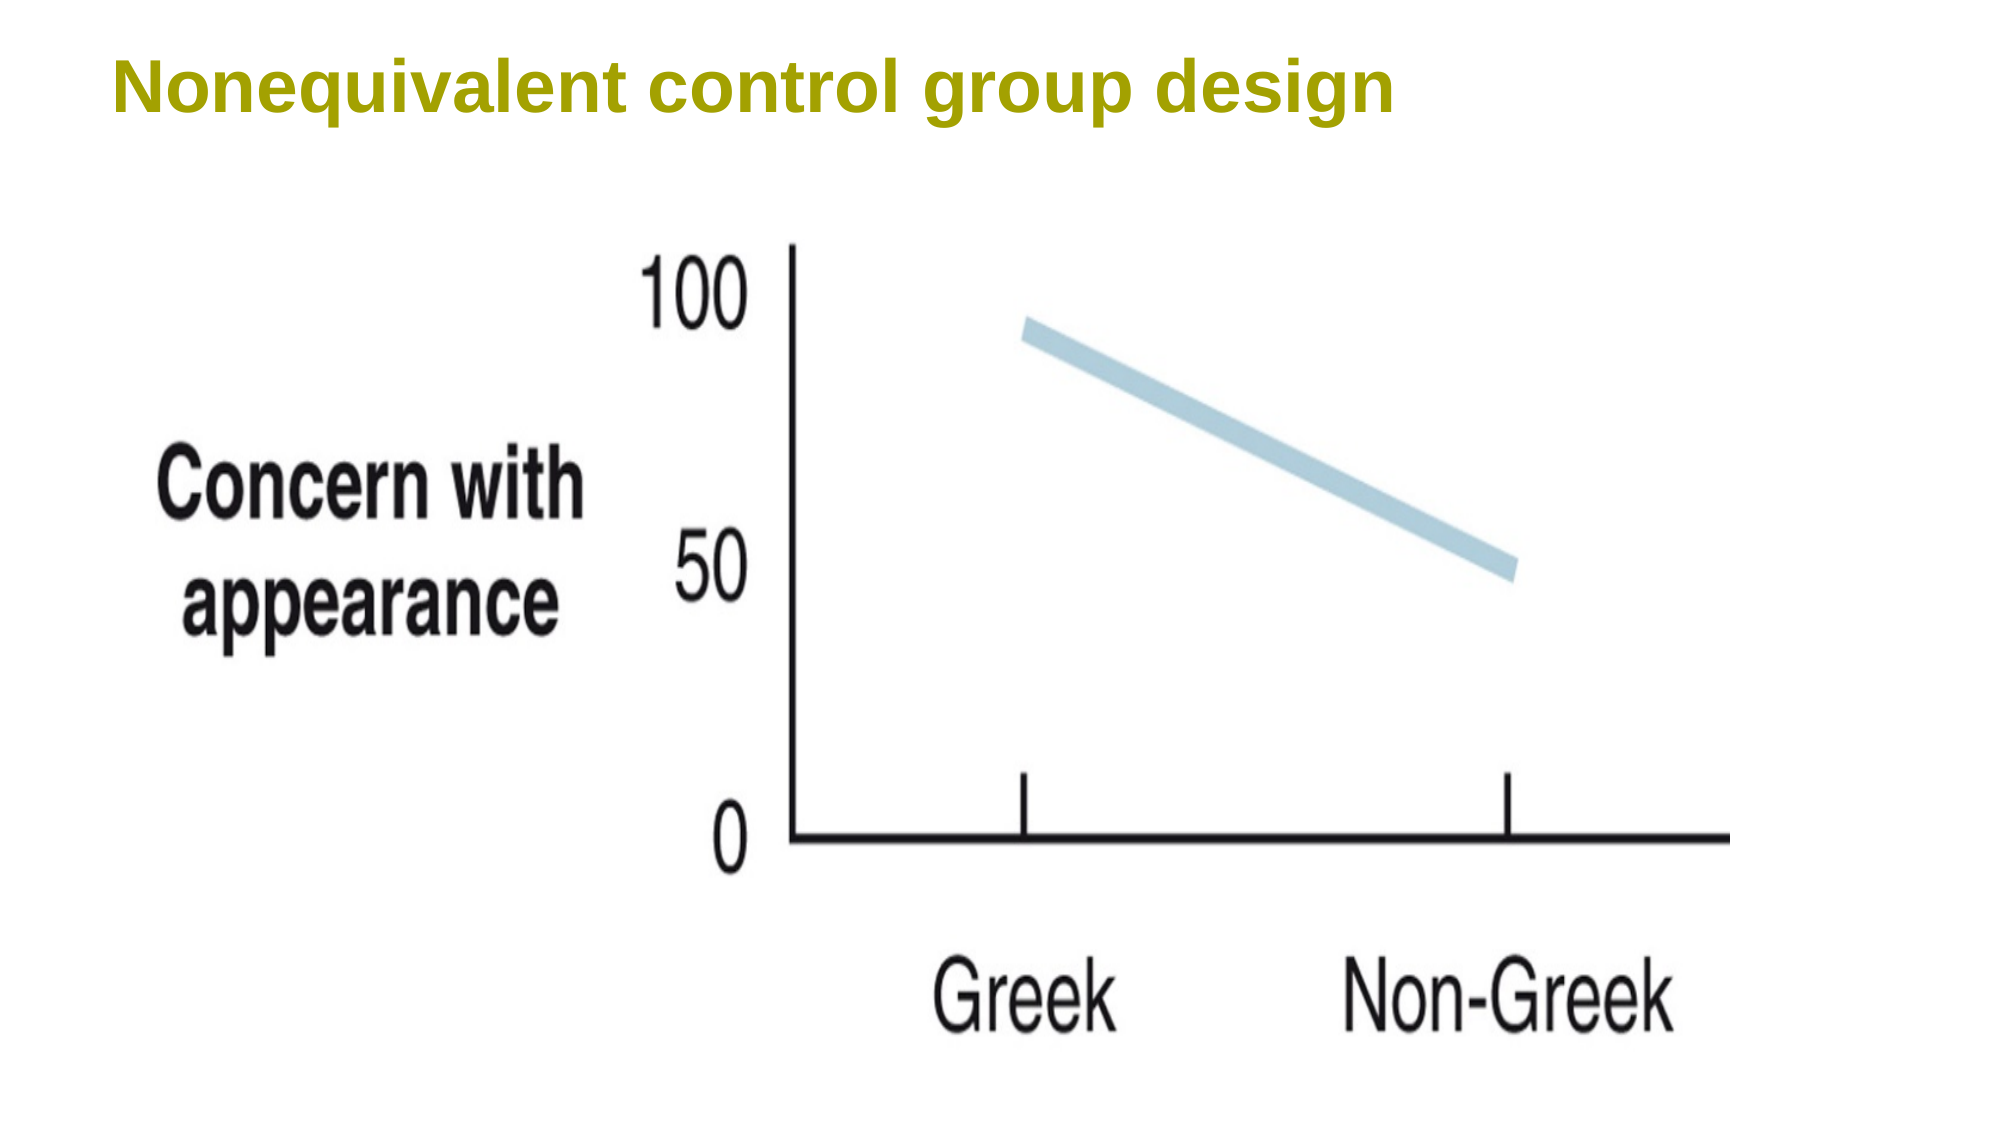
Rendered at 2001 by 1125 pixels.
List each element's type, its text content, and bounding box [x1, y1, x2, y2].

picture [155, 239, 1731, 1056]
title Nonequivalent control group design [96, 29, 1897, 218]
